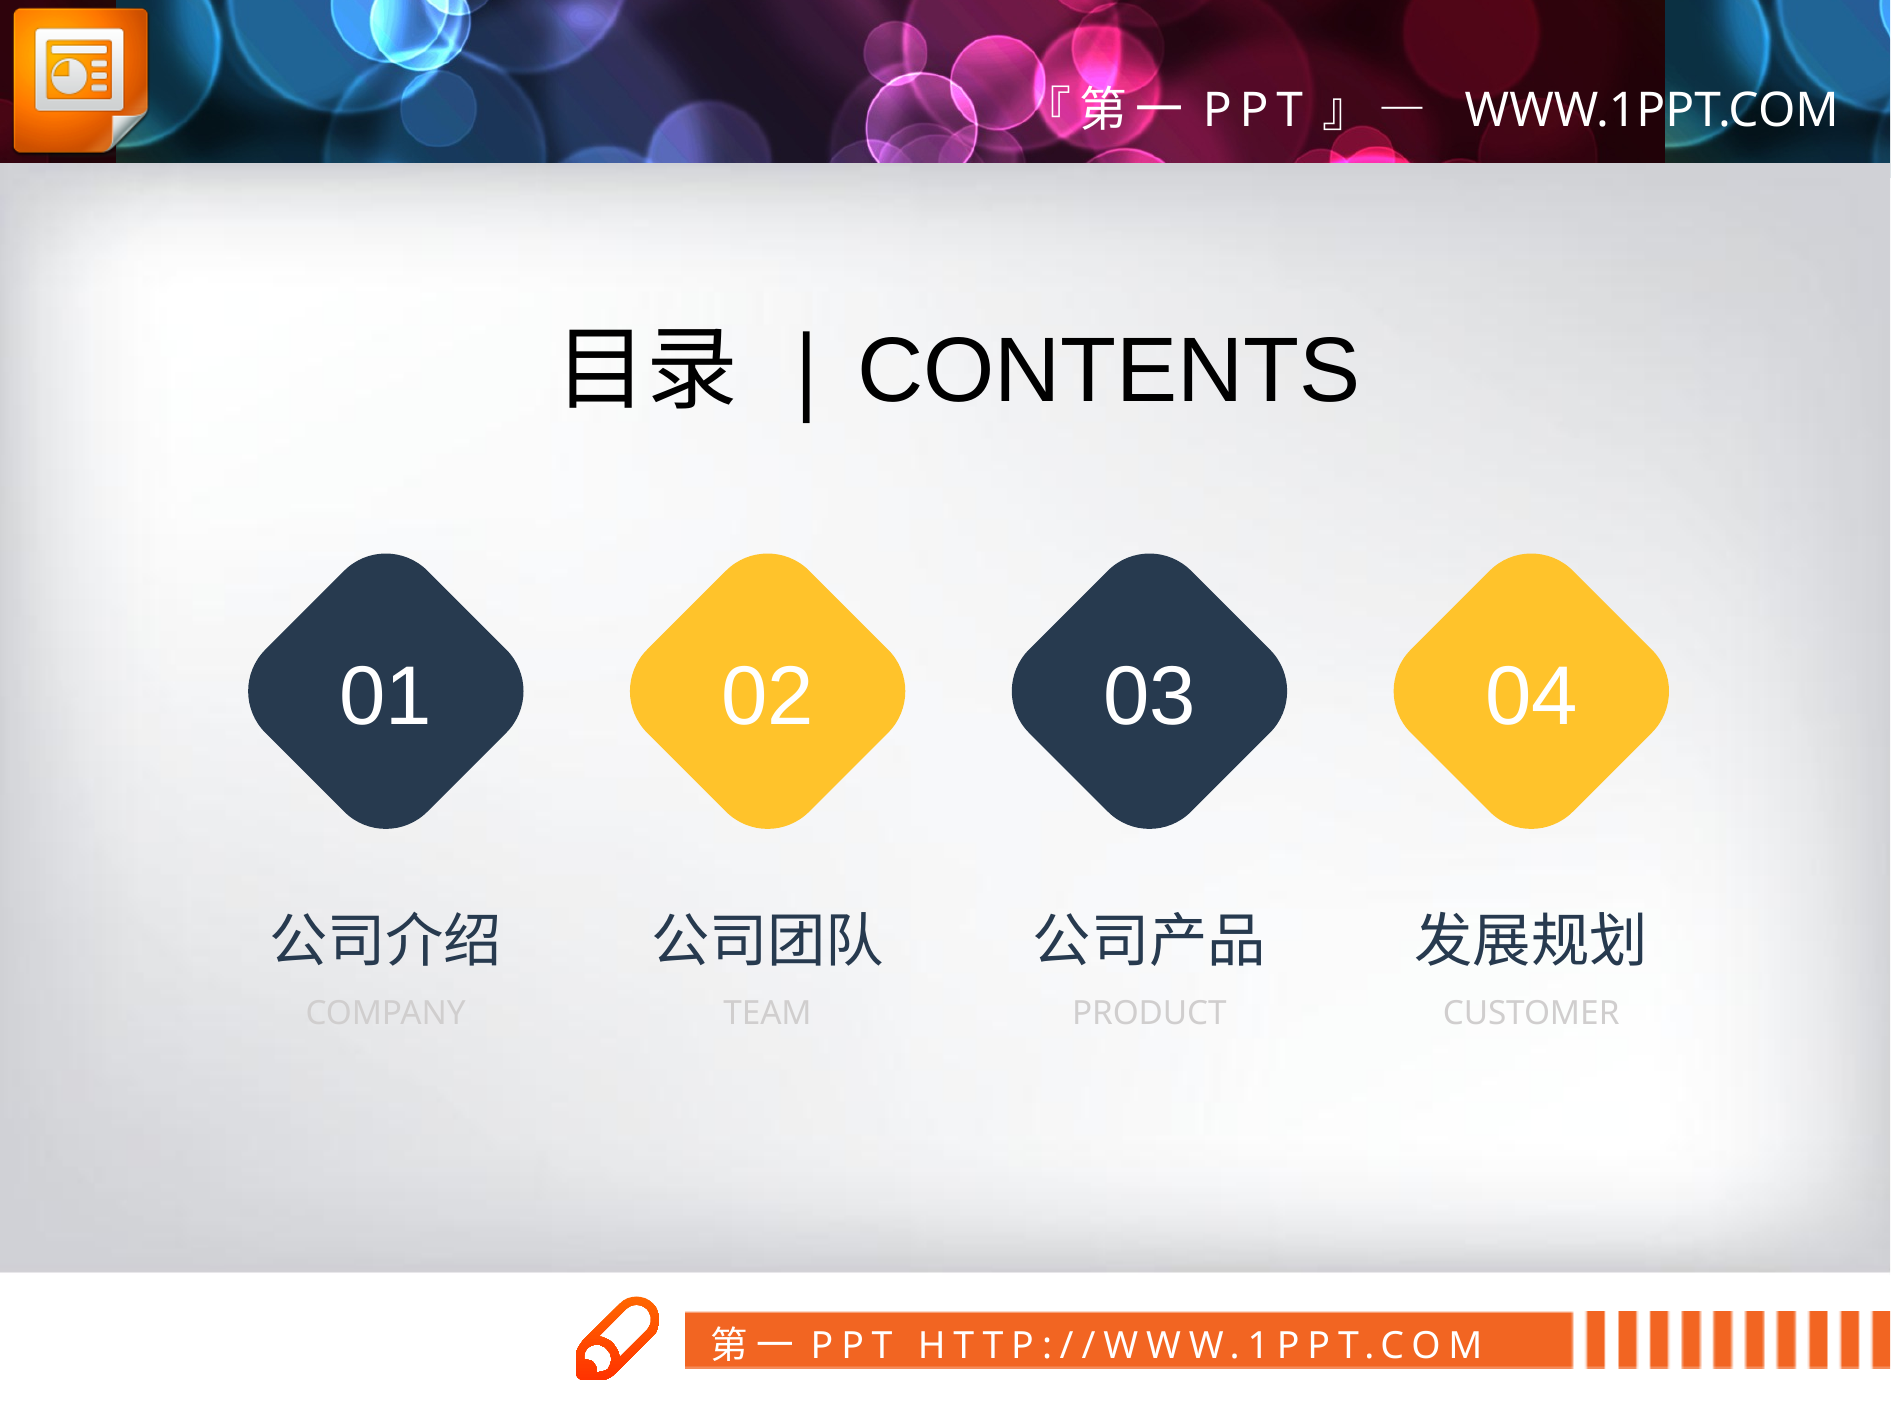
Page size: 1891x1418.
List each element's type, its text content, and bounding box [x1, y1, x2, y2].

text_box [1398, 895, 1665, 1040]
text_box 01 [248, 553, 524, 829]
text_box 04 [1393, 553, 1670, 829]
text_box 03 [1011, 553, 1288, 829]
text_box 02 [629, 553, 906, 829]
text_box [634, 895, 901, 1040]
picture [0, 0, 1891, 1275]
picture [685, 1311, 1891, 1369]
text_box 目录 | CONTENTS [540, 302, 1377, 427]
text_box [1016, 895, 1283, 1040]
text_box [252, 895, 520, 1040]
